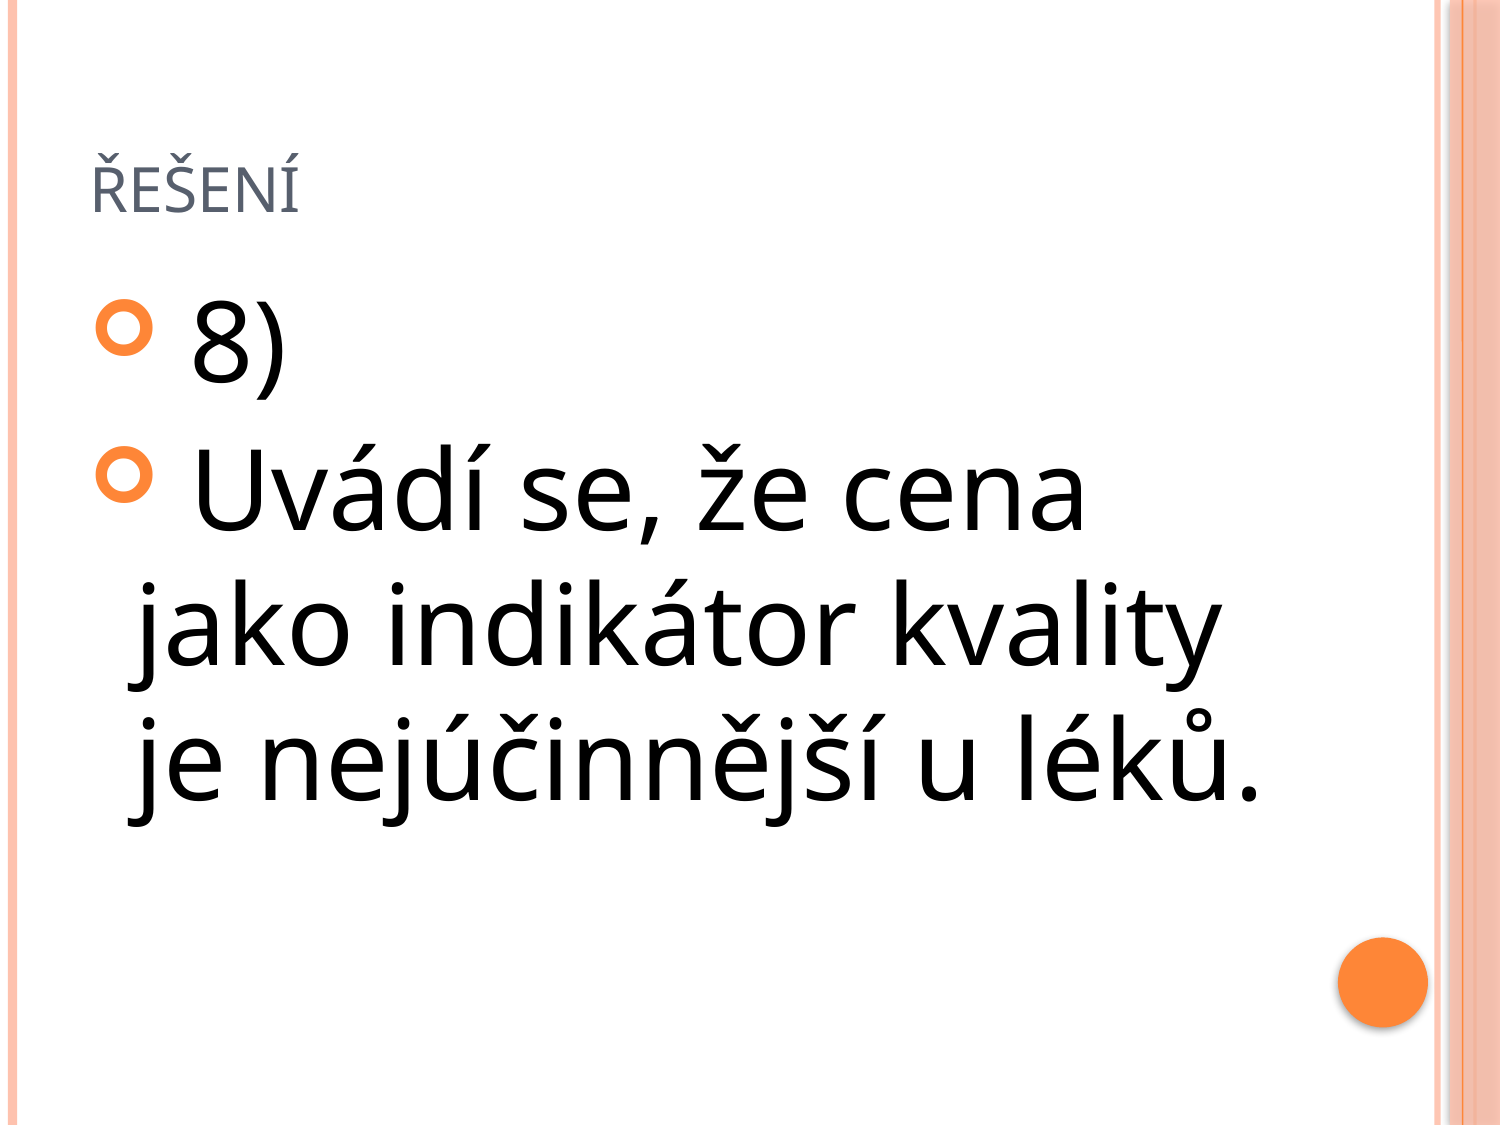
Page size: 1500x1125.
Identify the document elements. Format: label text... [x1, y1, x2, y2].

title ŘEŠENÍ [75, 45, 1300, 233]
list 8) Uvádí se, že cena jako indikátor kvality je nejúčinnější u léků. [75, 262, 1300, 1062]
